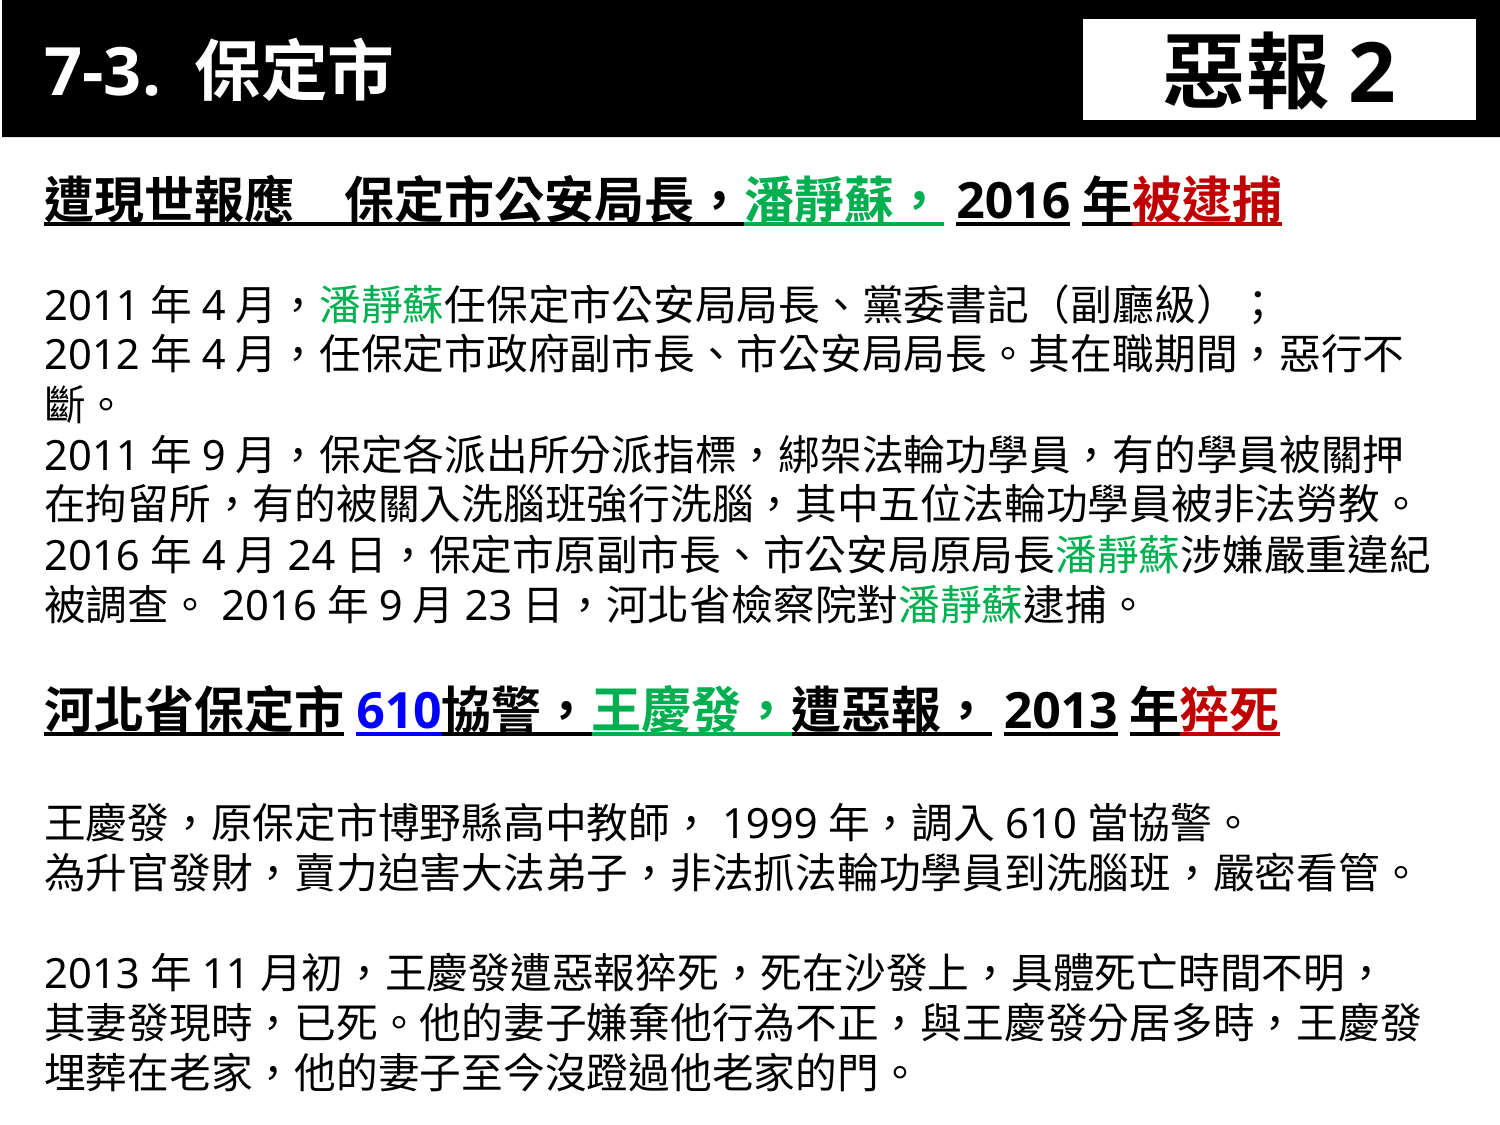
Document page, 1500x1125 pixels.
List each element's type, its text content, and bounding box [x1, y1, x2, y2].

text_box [1, 0, 1500, 138]
text_box 遭現世報應 保定市公安局長，潘靜蘇，2016年被逮捕 2011年4月，潘靜蘇任保定市公安局局長、黨委書記（副廳級）； 2012年4月，任保定市政府副市長、市公安局局長。其在職期間，惡行不斷。 2011年9月，保定各派出所分派指標，綁架法輪功學員，有的學員被關押在拘留所，有的被關入洗腦班強行洗腦，其中五位法輪功學員被非法勞教。 2016年4月24日，保定市原副市長、市公安局原局長潘靜蘇涉嫌嚴重違紀被調查。2016年9月23日，河北省檢察院對潘靜蘇逮捕。 河北省保定市610協警，王慶發，遭惡報，2013年猝死 王慶發，原保定市博野縣高中教師，1999年，調入610當協警。 為升官發財，賣力迫害大法弟子，非法抓法輪功學員到洗腦班，嚴密看管。 2013年11月初，王慶發遭惡報猝死，死在沙發上，具體死亡時間不明， 其妻發現時，已死。他的妻子嫌棄他行為不正，與王慶發分居多時，王慶發埋葬在老家，他的妻子至今沒蹬過他老家的門。 [29, 160, 1456, 1105]
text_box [1080, 11, 1479, 128]
